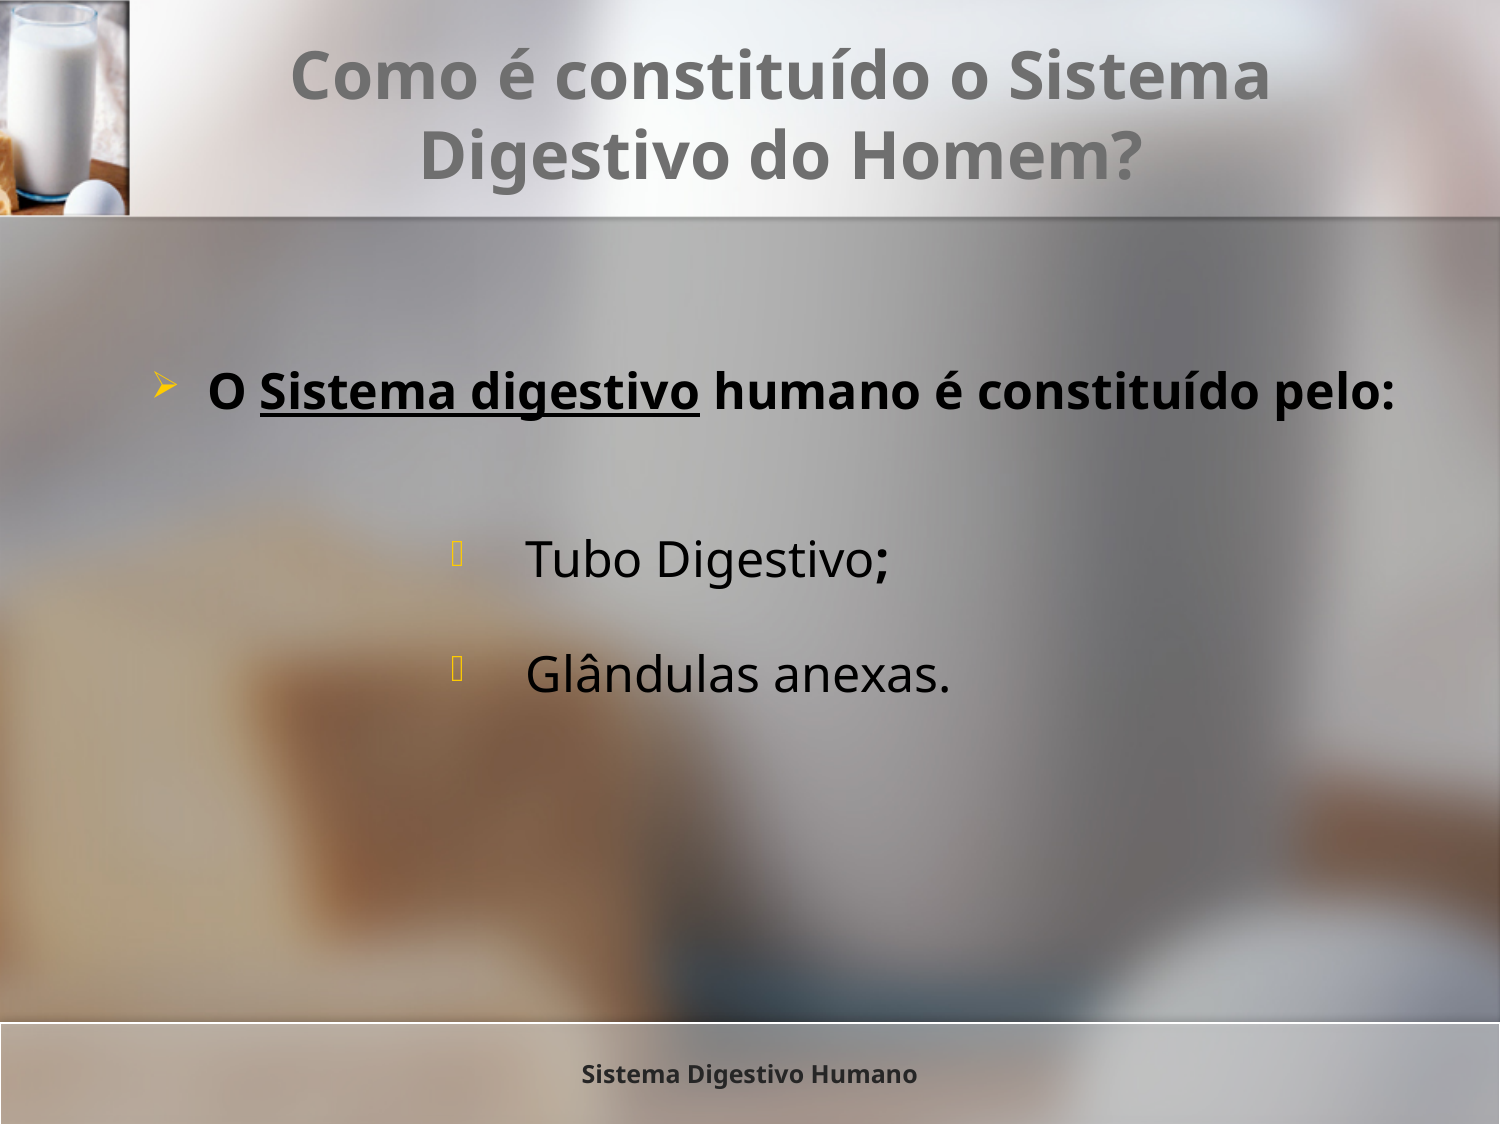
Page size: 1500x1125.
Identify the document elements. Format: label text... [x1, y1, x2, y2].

title Como é constituído o Sistema Digestivo do Homem? [150, 24, 1413, 200]
footer Sistema Digestivo Humano [512, 1051, 988, 1125]
list O Sistema digestivo humano é constituído pelo: Tubo Digestivo; Glândulas anexas. [135, 267, 1436, 920]
picture [0, 0, 1500, 1022]
